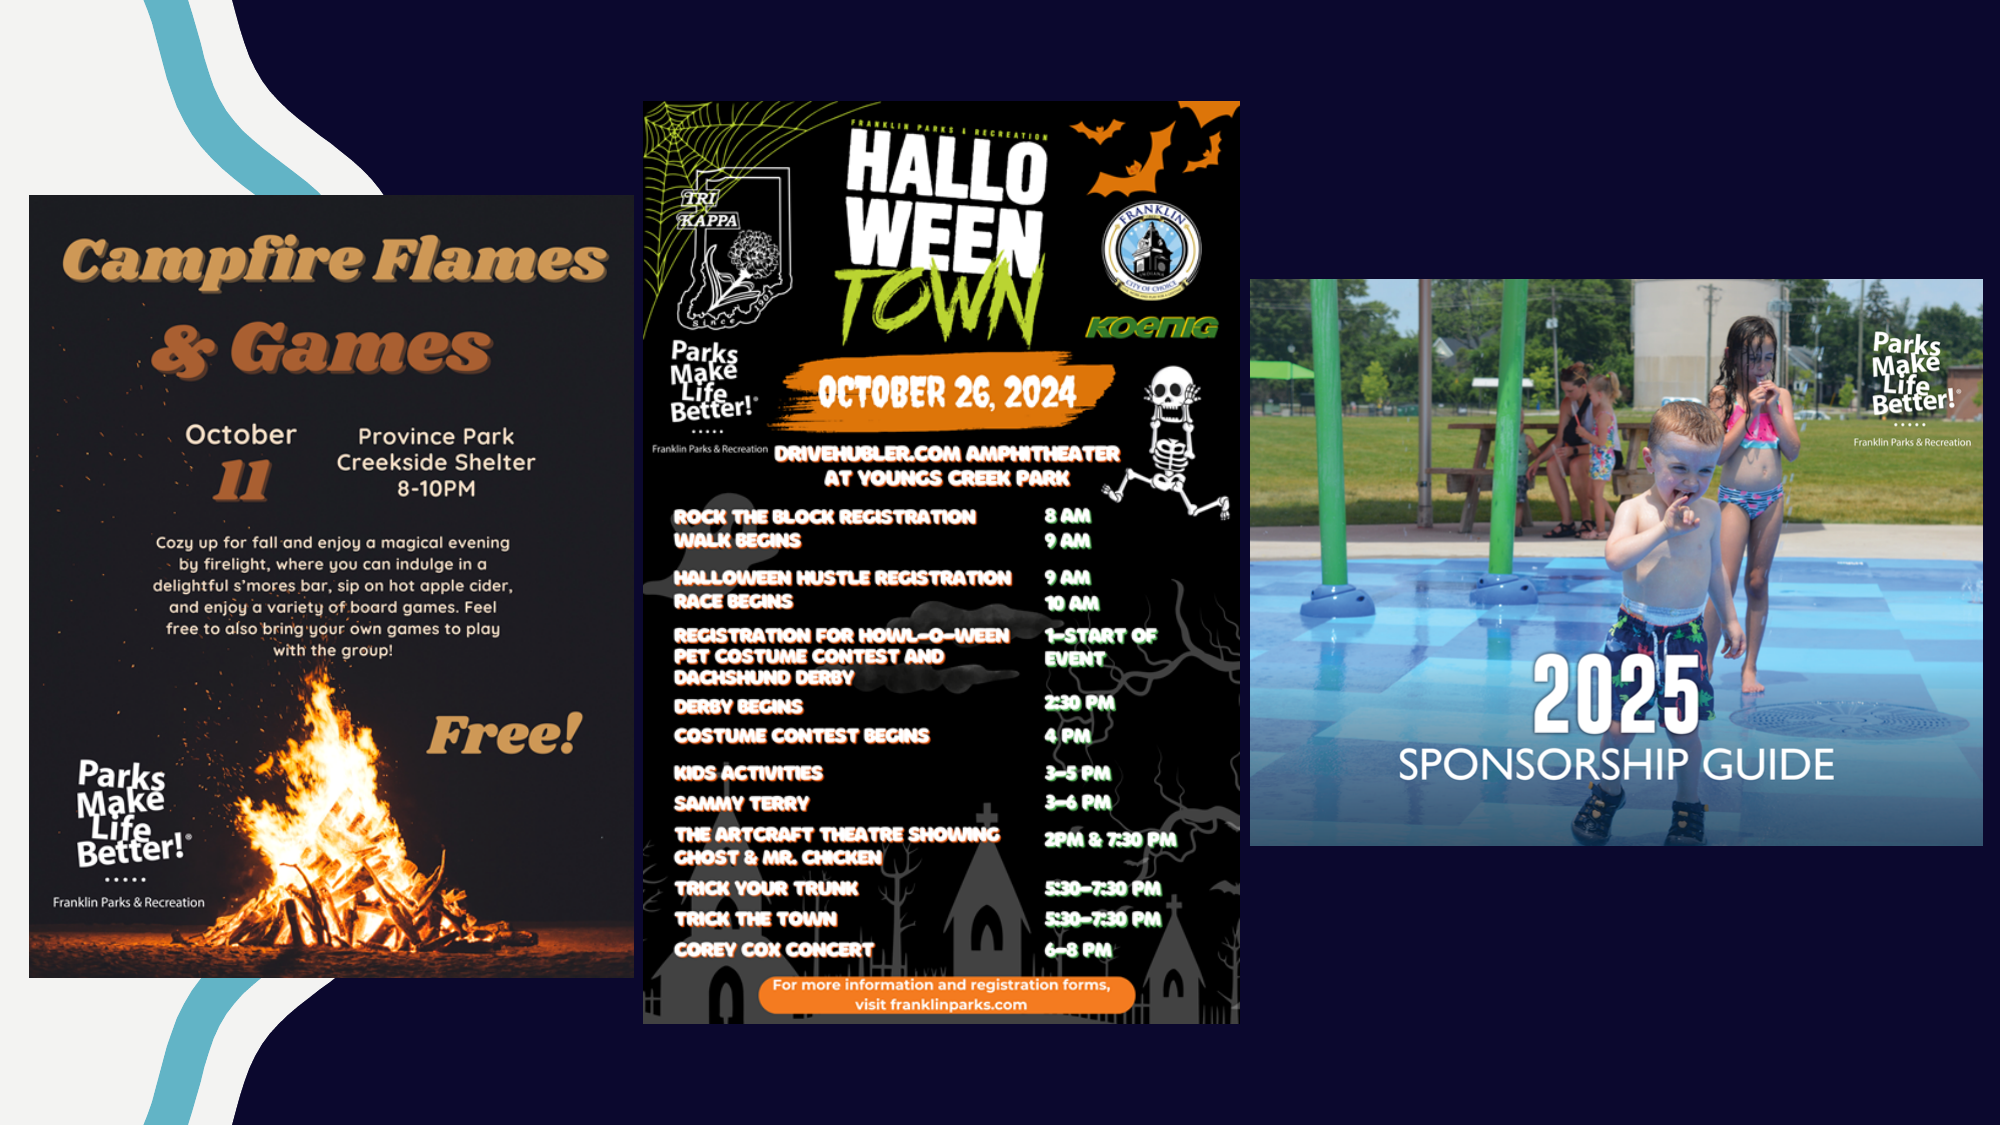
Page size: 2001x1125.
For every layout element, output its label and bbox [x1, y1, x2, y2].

picture [29, 195, 634, 978]
picture [1249, 279, 1983, 846]
picture [643, 101, 1240, 1024]
